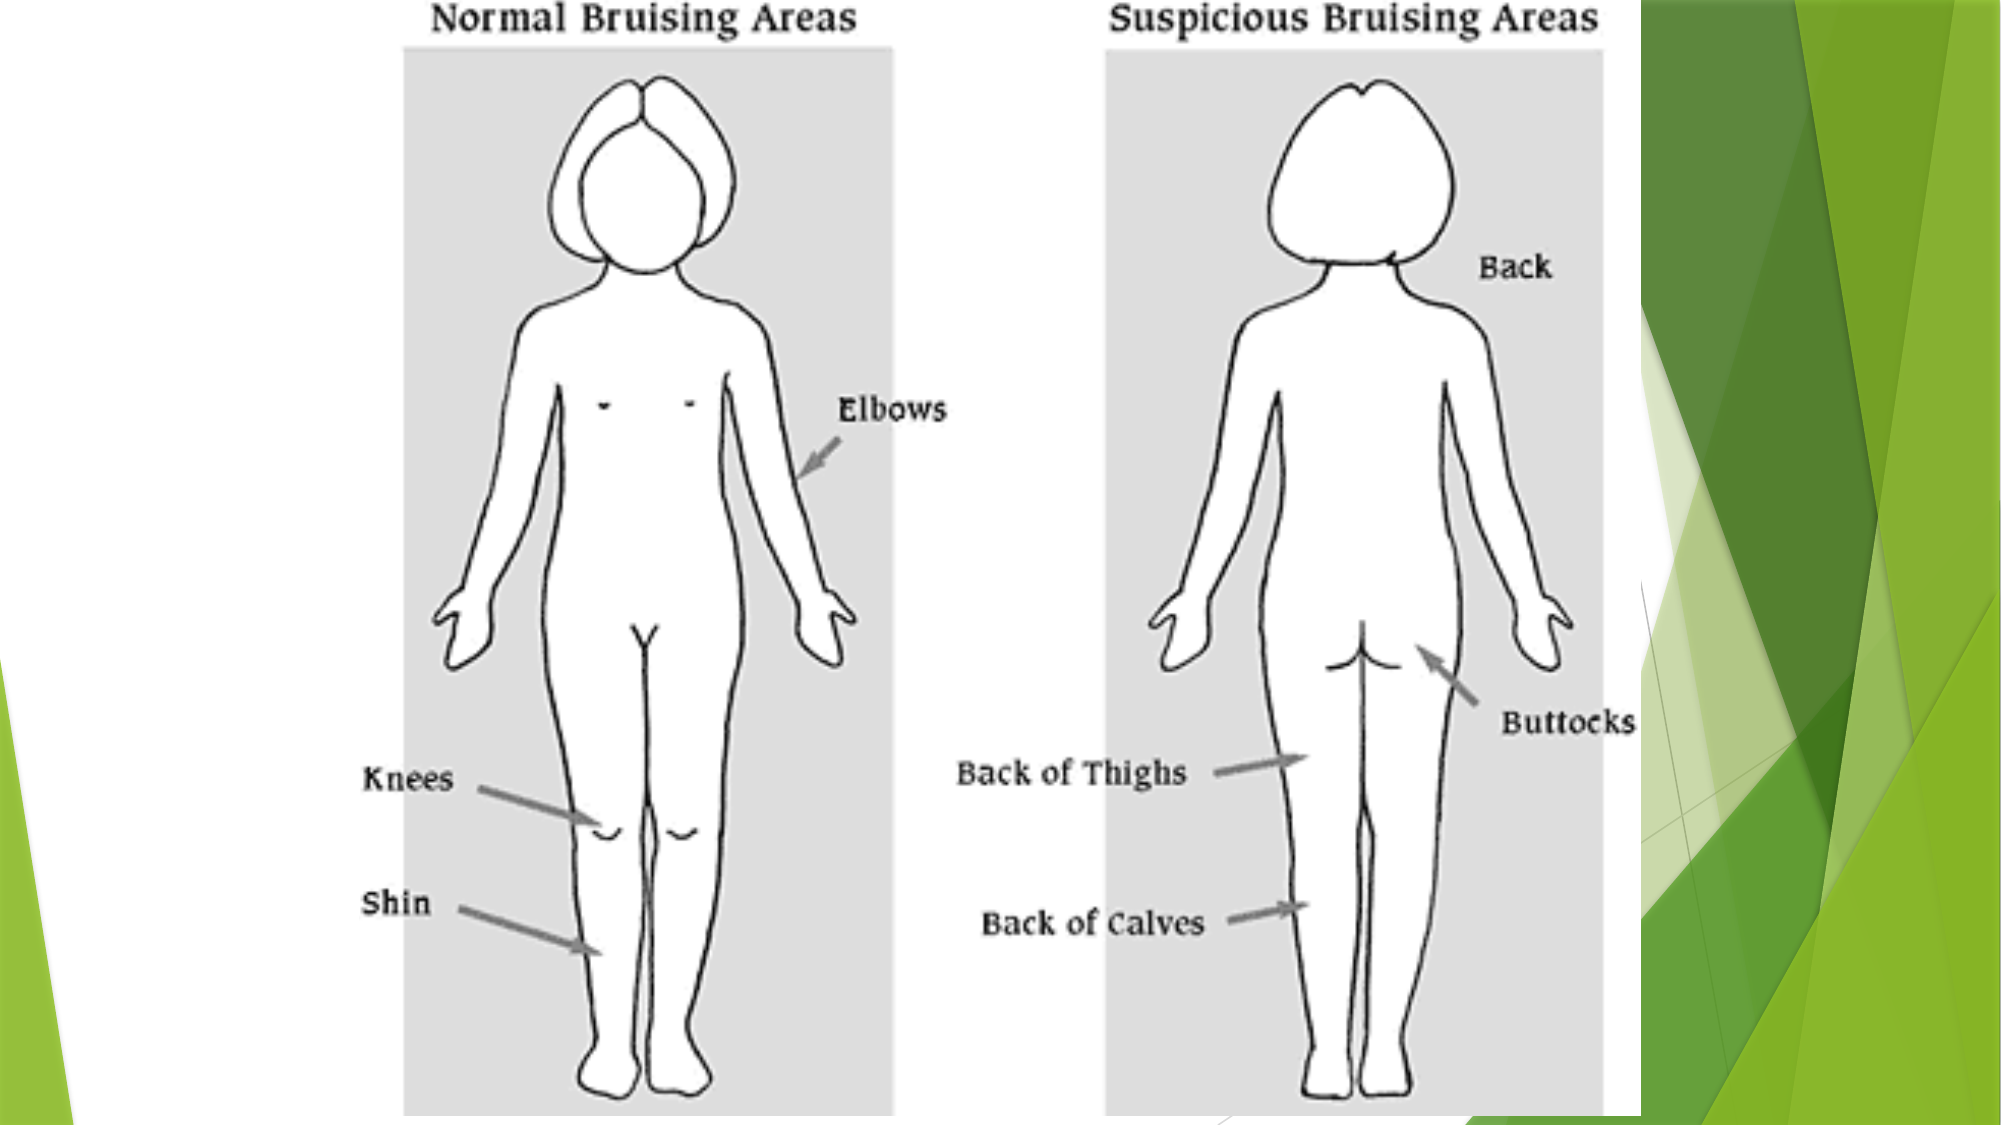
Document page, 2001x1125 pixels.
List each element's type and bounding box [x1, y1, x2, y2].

list [358, 0, 1642, 1117]
